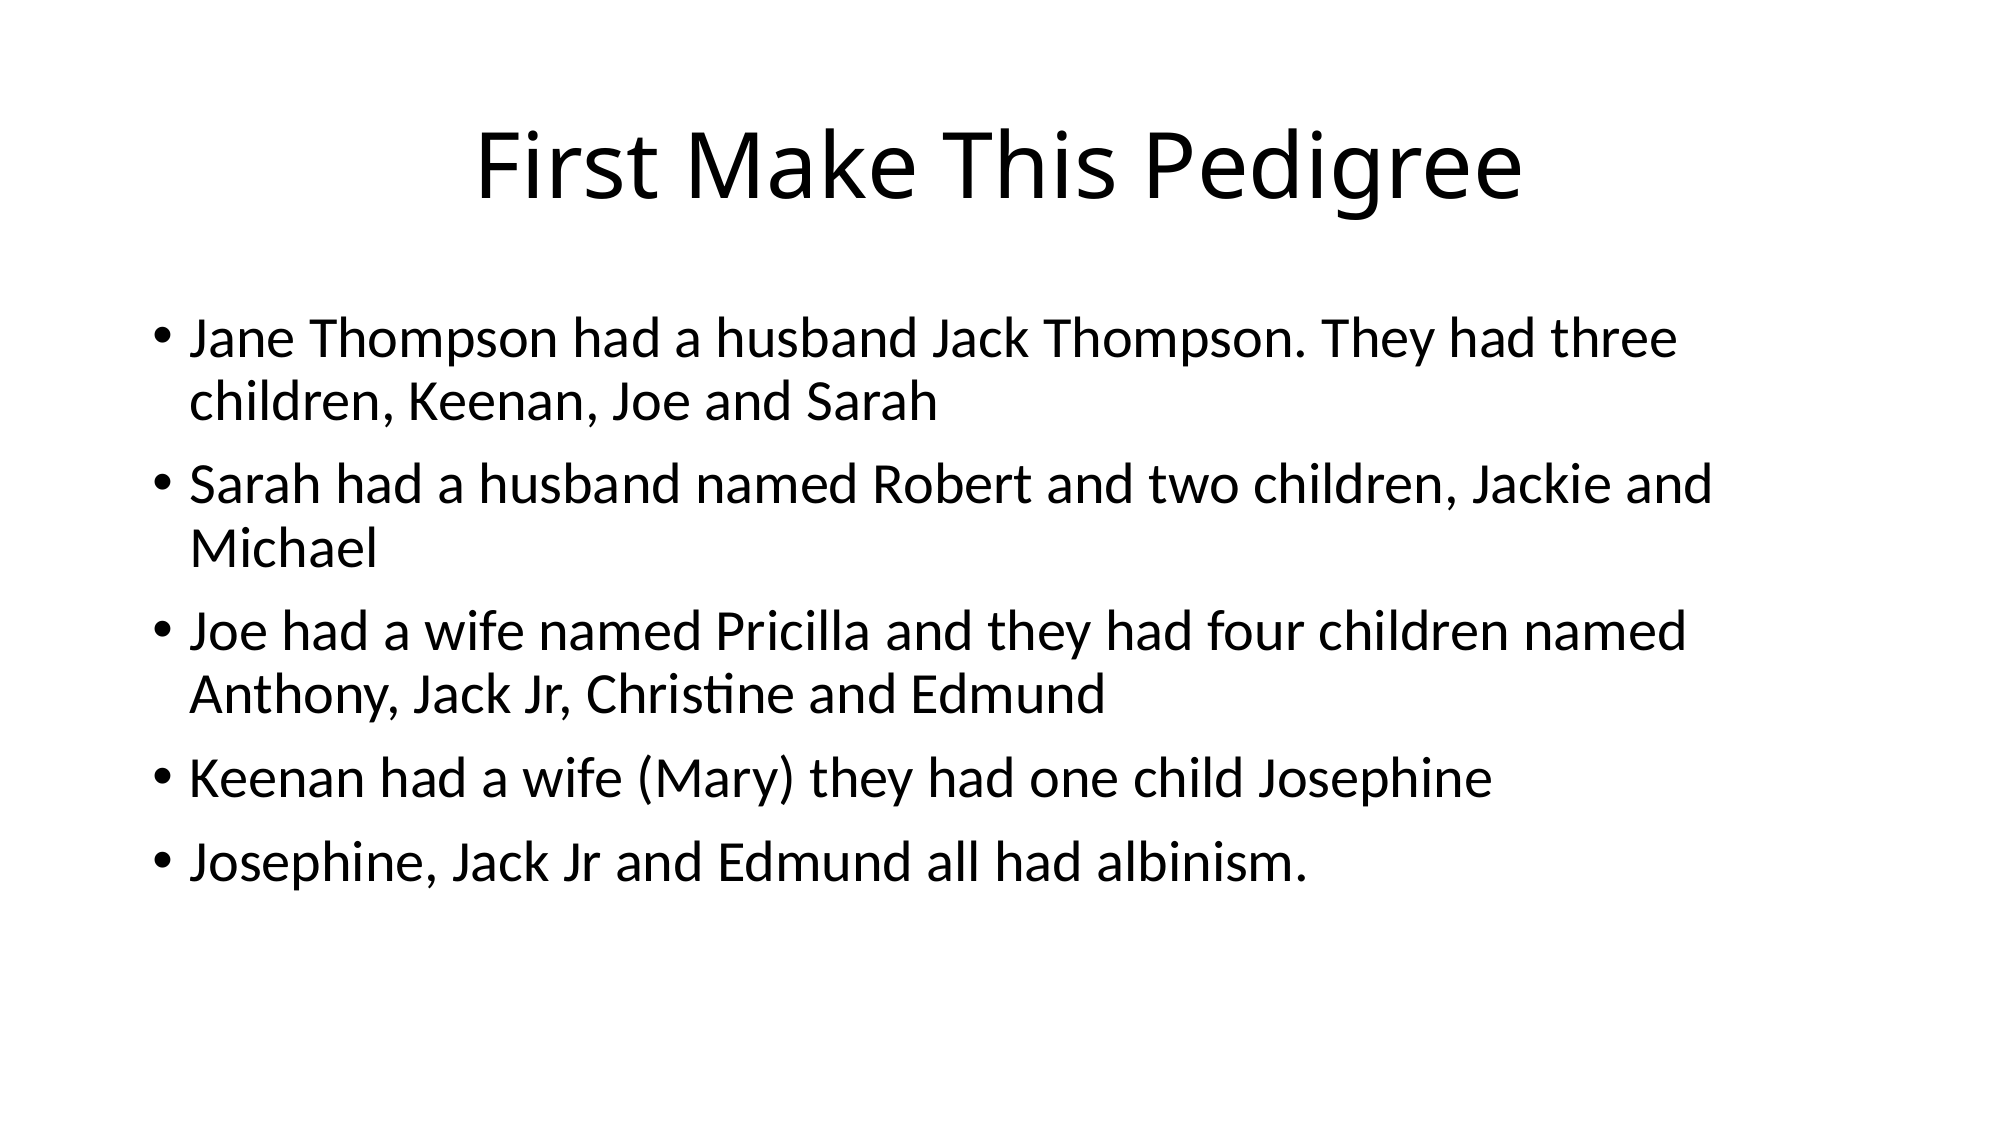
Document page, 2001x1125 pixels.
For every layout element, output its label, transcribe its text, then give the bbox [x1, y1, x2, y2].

list Jane Thompson had a husband Jack Thompson. They had three children, Keenan, Joe and Sarah Sarah had a husband named Robert and two children, Jackie and Michael Joe had a wife named Pricilla and they had four children named Anthony, Jack Jr, Christine and Edmund Keenan had a wife (Mary) they had one child Josephine Josephine, Jack Jr and Edmund all had albinism. [137, 299, 1863, 1014]
title First Make This Pedigree [137, 59, 1863, 278]
